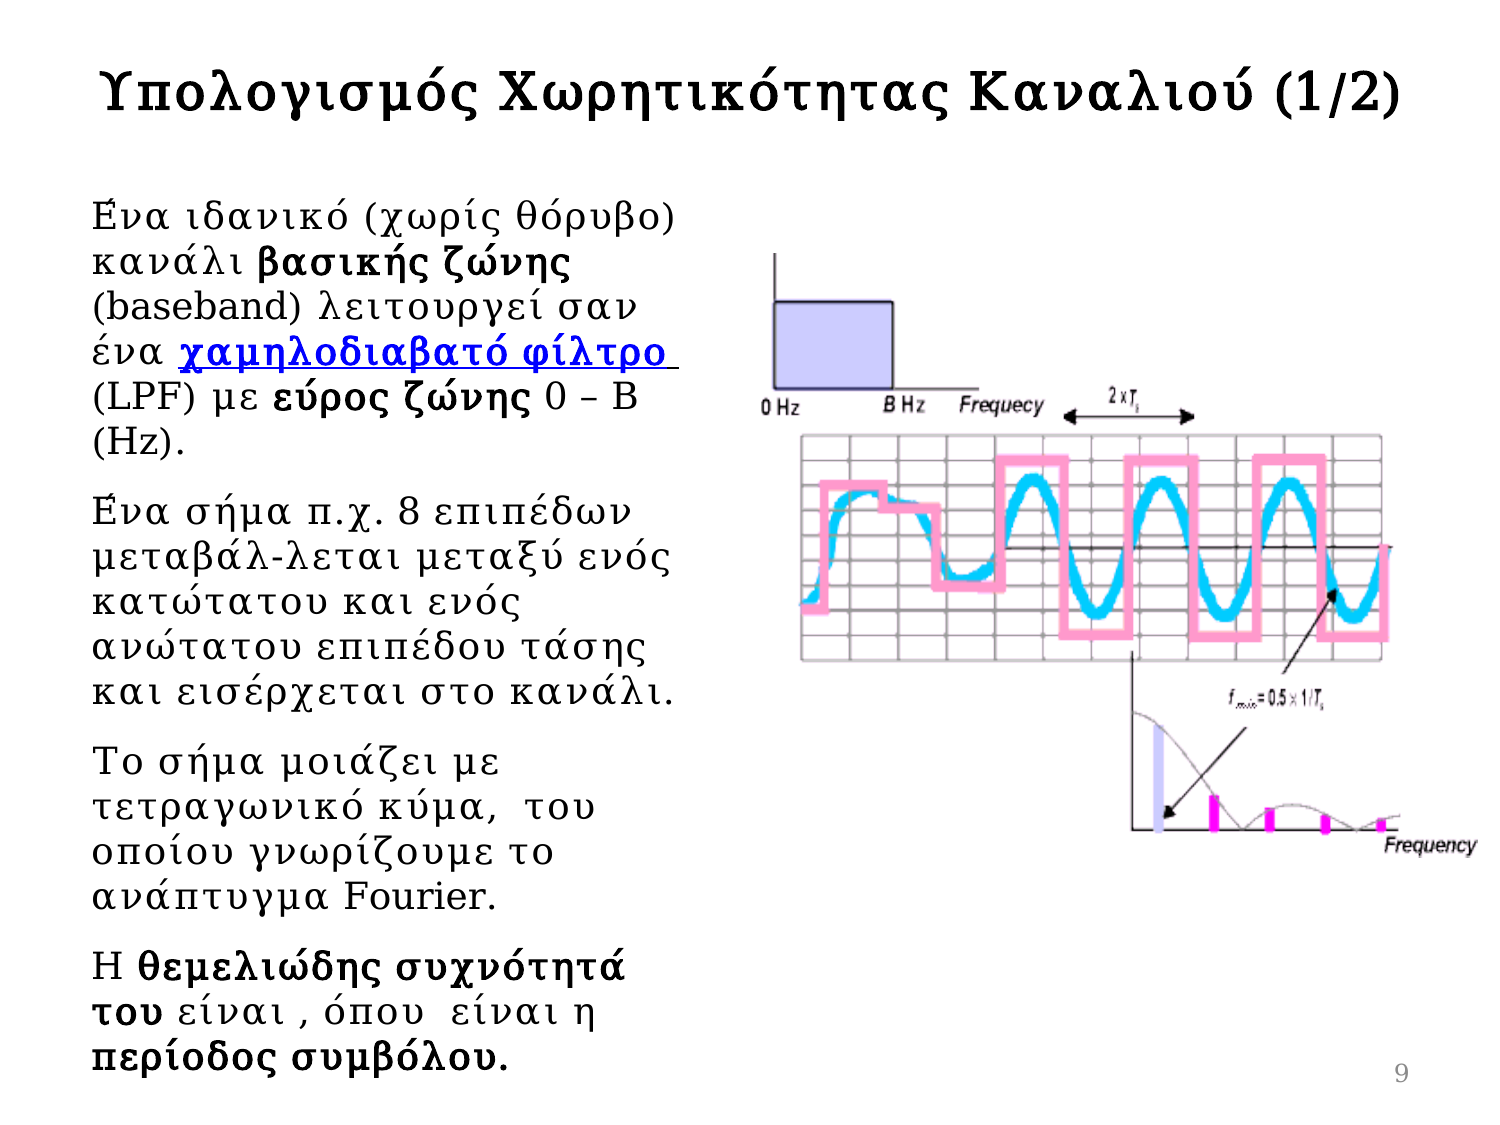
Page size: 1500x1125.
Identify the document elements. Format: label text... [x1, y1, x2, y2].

title Υπολογισμός Χωρητικότητας Καναλιού (1/2) [75, 19, 1425, 159]
picture [761, 253, 1478, 858]
slide_number 9 [1222, 1042, 1425, 1103]
